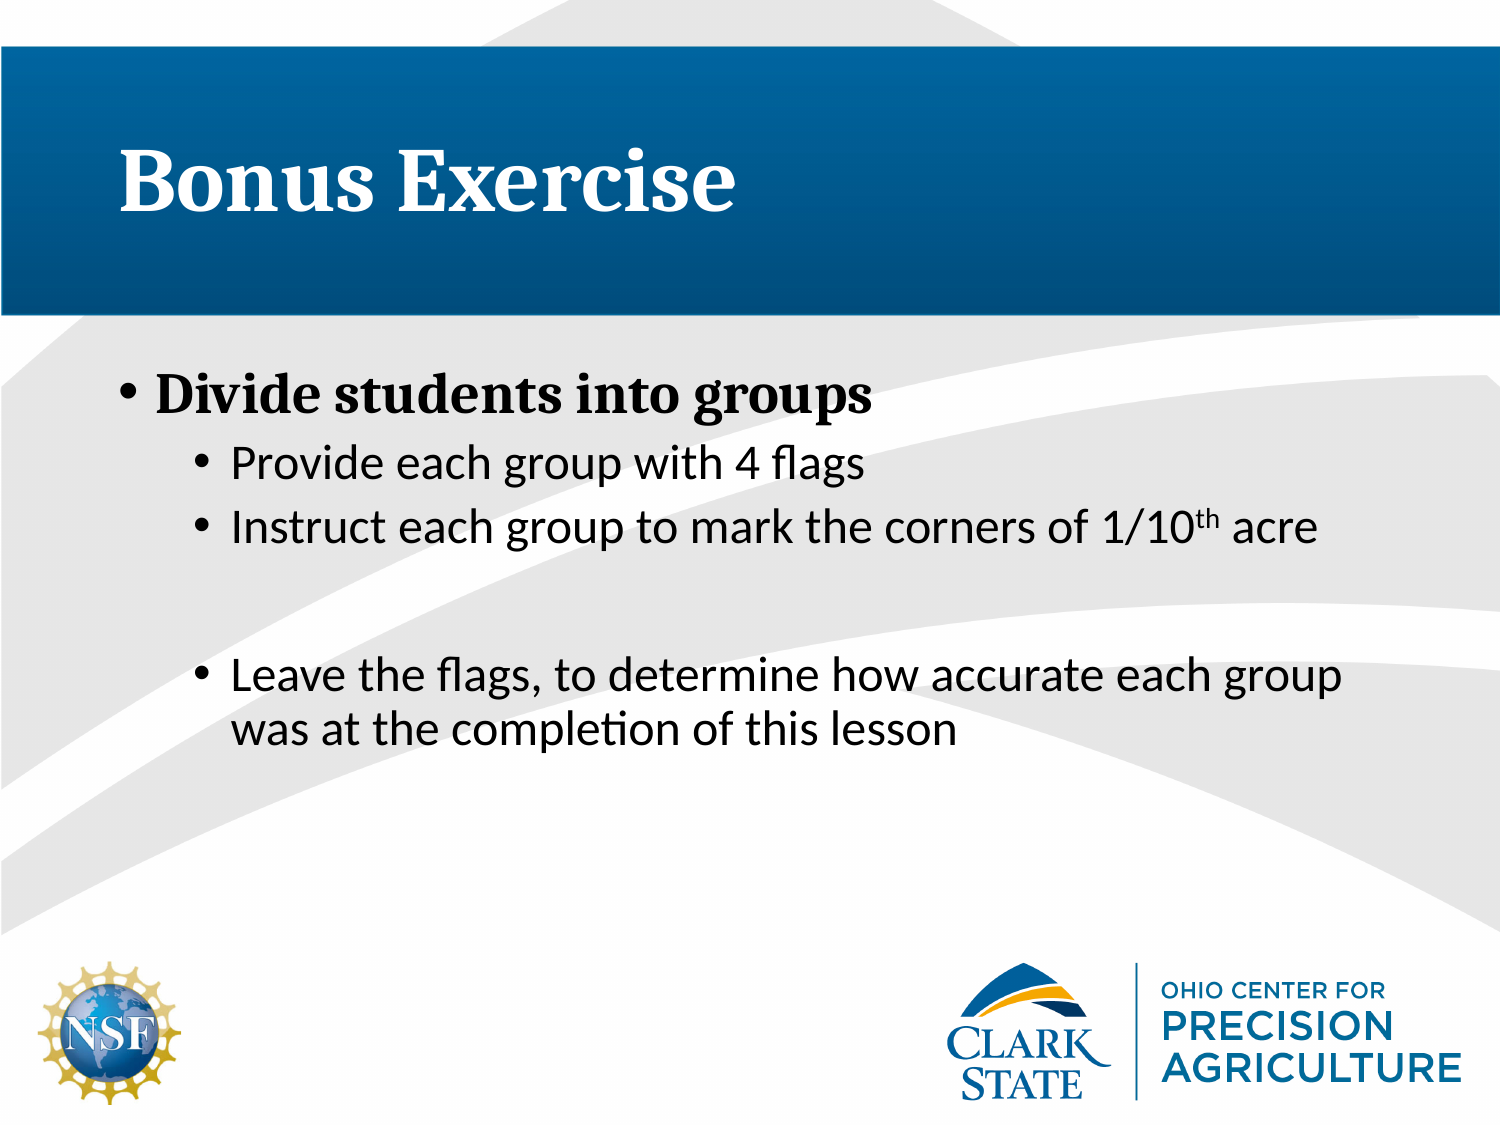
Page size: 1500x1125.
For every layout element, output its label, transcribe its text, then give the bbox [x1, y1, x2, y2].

list Divide students into groups Provide each group with 4 flags Instruct each group to mark the corners of 1/10th acre Leave the flags, to determine how accurate each group was at the completion of this lesson [103, 355, 1397, 897]
picture [0, 0, 1500, 1125]
picture [4, 49, 1500, 313]
title Bonus Exercise [103, 50, 1397, 313]
